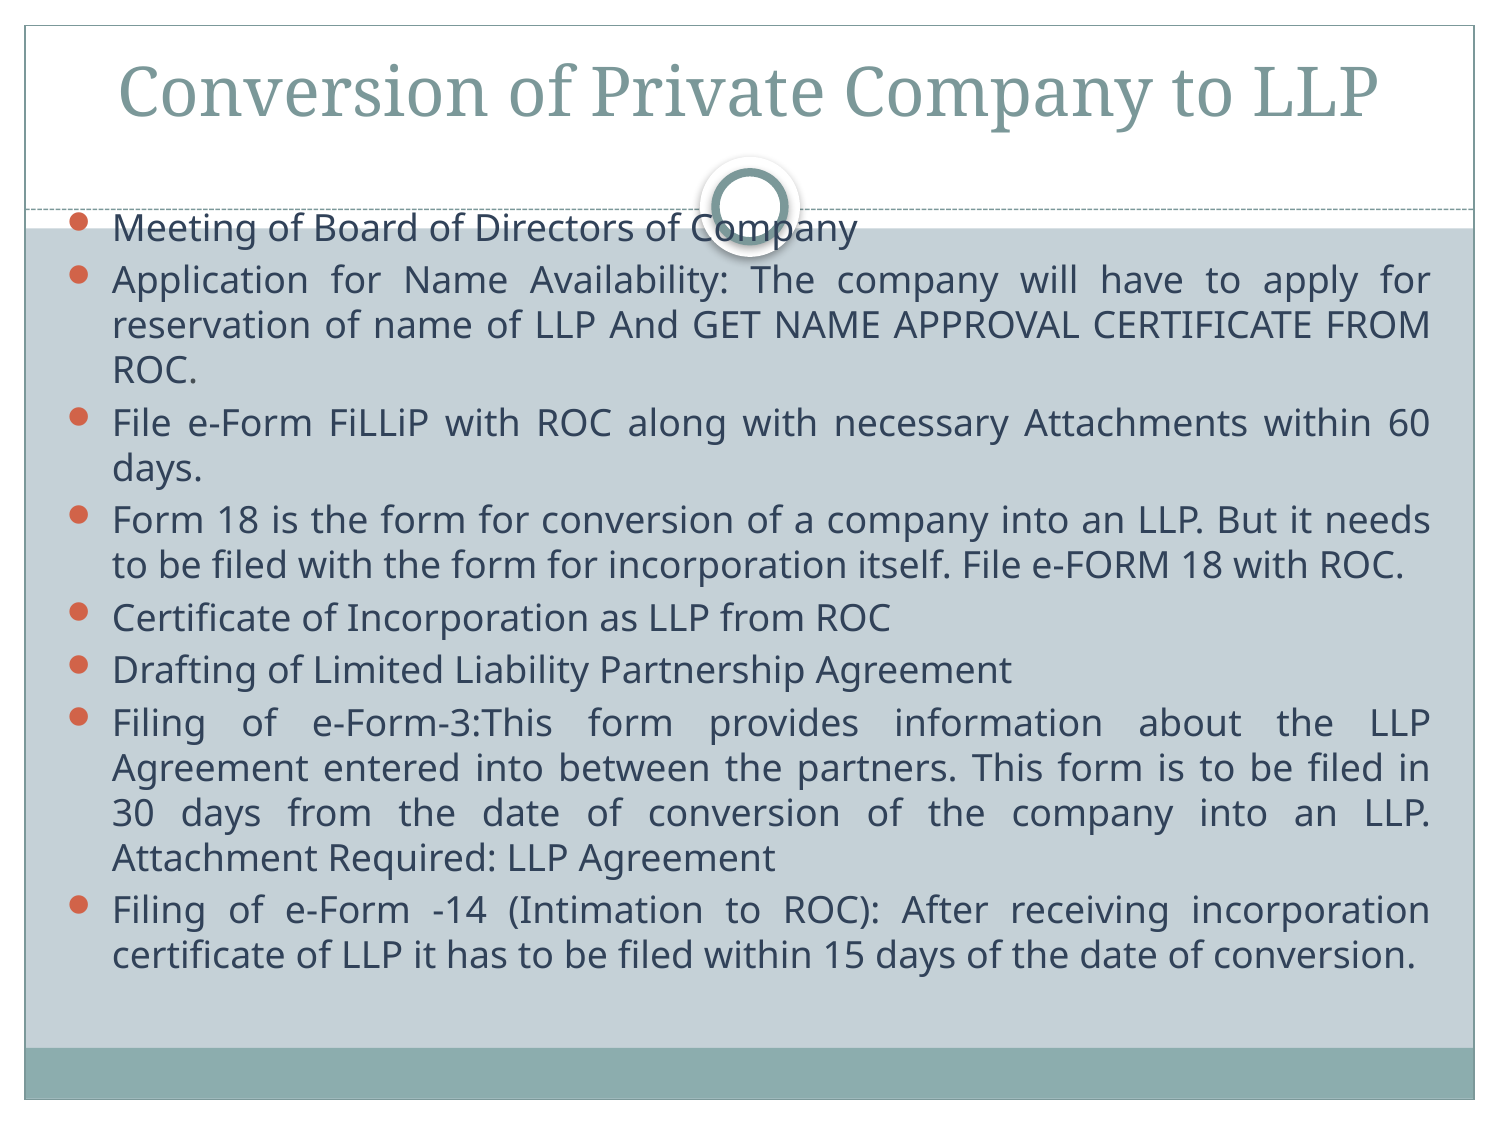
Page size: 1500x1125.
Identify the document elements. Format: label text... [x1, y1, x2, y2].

list Meeting of Board of Directors of Company Application for Name Availability: The company will have to apply for reservation of name of LLP And GET NAME APPROVAL CERTIFICATE FROM ROC. File e-Form FiLLiP with ROC along with necessary Attachments within 60 days. Form 18 is the form for conversion of a company into an LLP. But it needs to be filed with the form for incorporation itself. File e-FORM 18 with ROC. Certificate of Incorporation as LLP from ROC Drafting of Limited Liability Partnership Agreement Filing of e-Form-3:This form provides information about the LLP Agreement entered into between the partners. This form is to be filed in 30 days from the date of conversion of the company into an LLP. Attachment Required: LLP Agreement Filing of e-Form -14 (Intimation to ROC): After receiving incorporation certificate of LLP it has to be filed within 15 days of the date of conversion. [52, 196, 1447, 1083]
title Conversion of Private Company to LLP [49, 37, 1450, 138]
